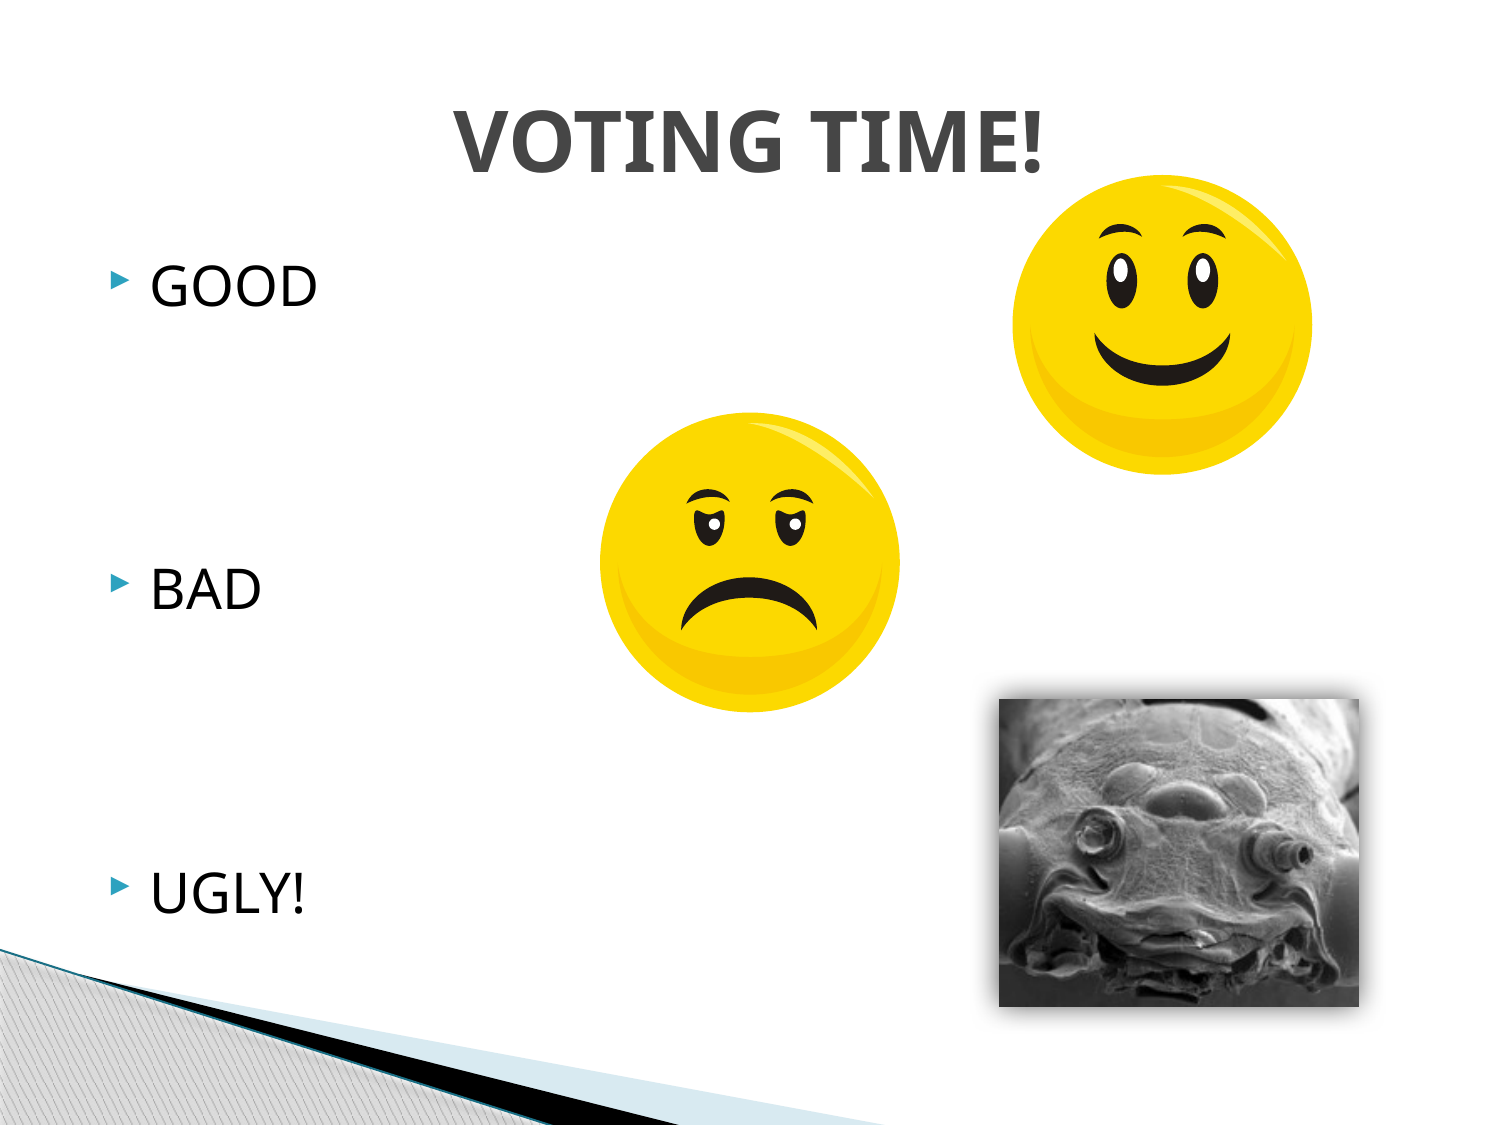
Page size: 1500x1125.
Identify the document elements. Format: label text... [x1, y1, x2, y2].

title VOTING TIME! [75, 45, 1425, 233]
list GOOD BAD UGLY! [75, 243, 738, 986]
picture [1012, 174, 1313, 476]
picture [999, 699, 1359, 1007]
picture [599, 412, 901, 713]
